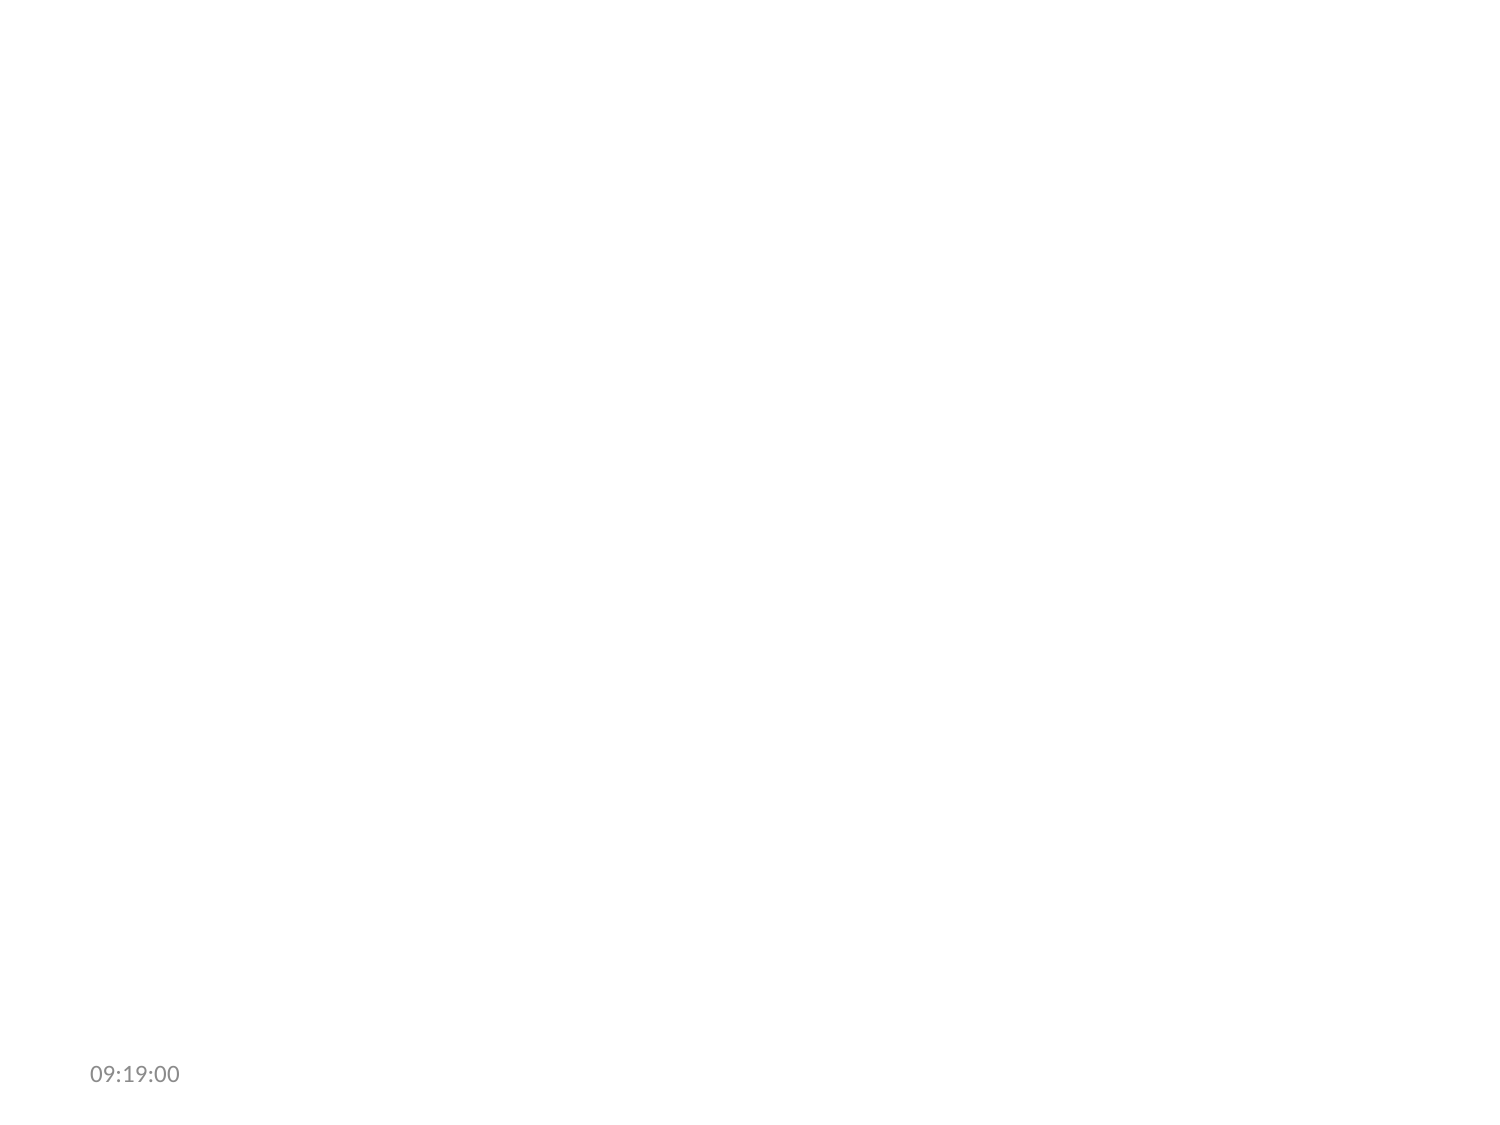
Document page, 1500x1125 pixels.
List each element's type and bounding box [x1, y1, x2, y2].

slide_number [75, 1042, 425, 1103]
